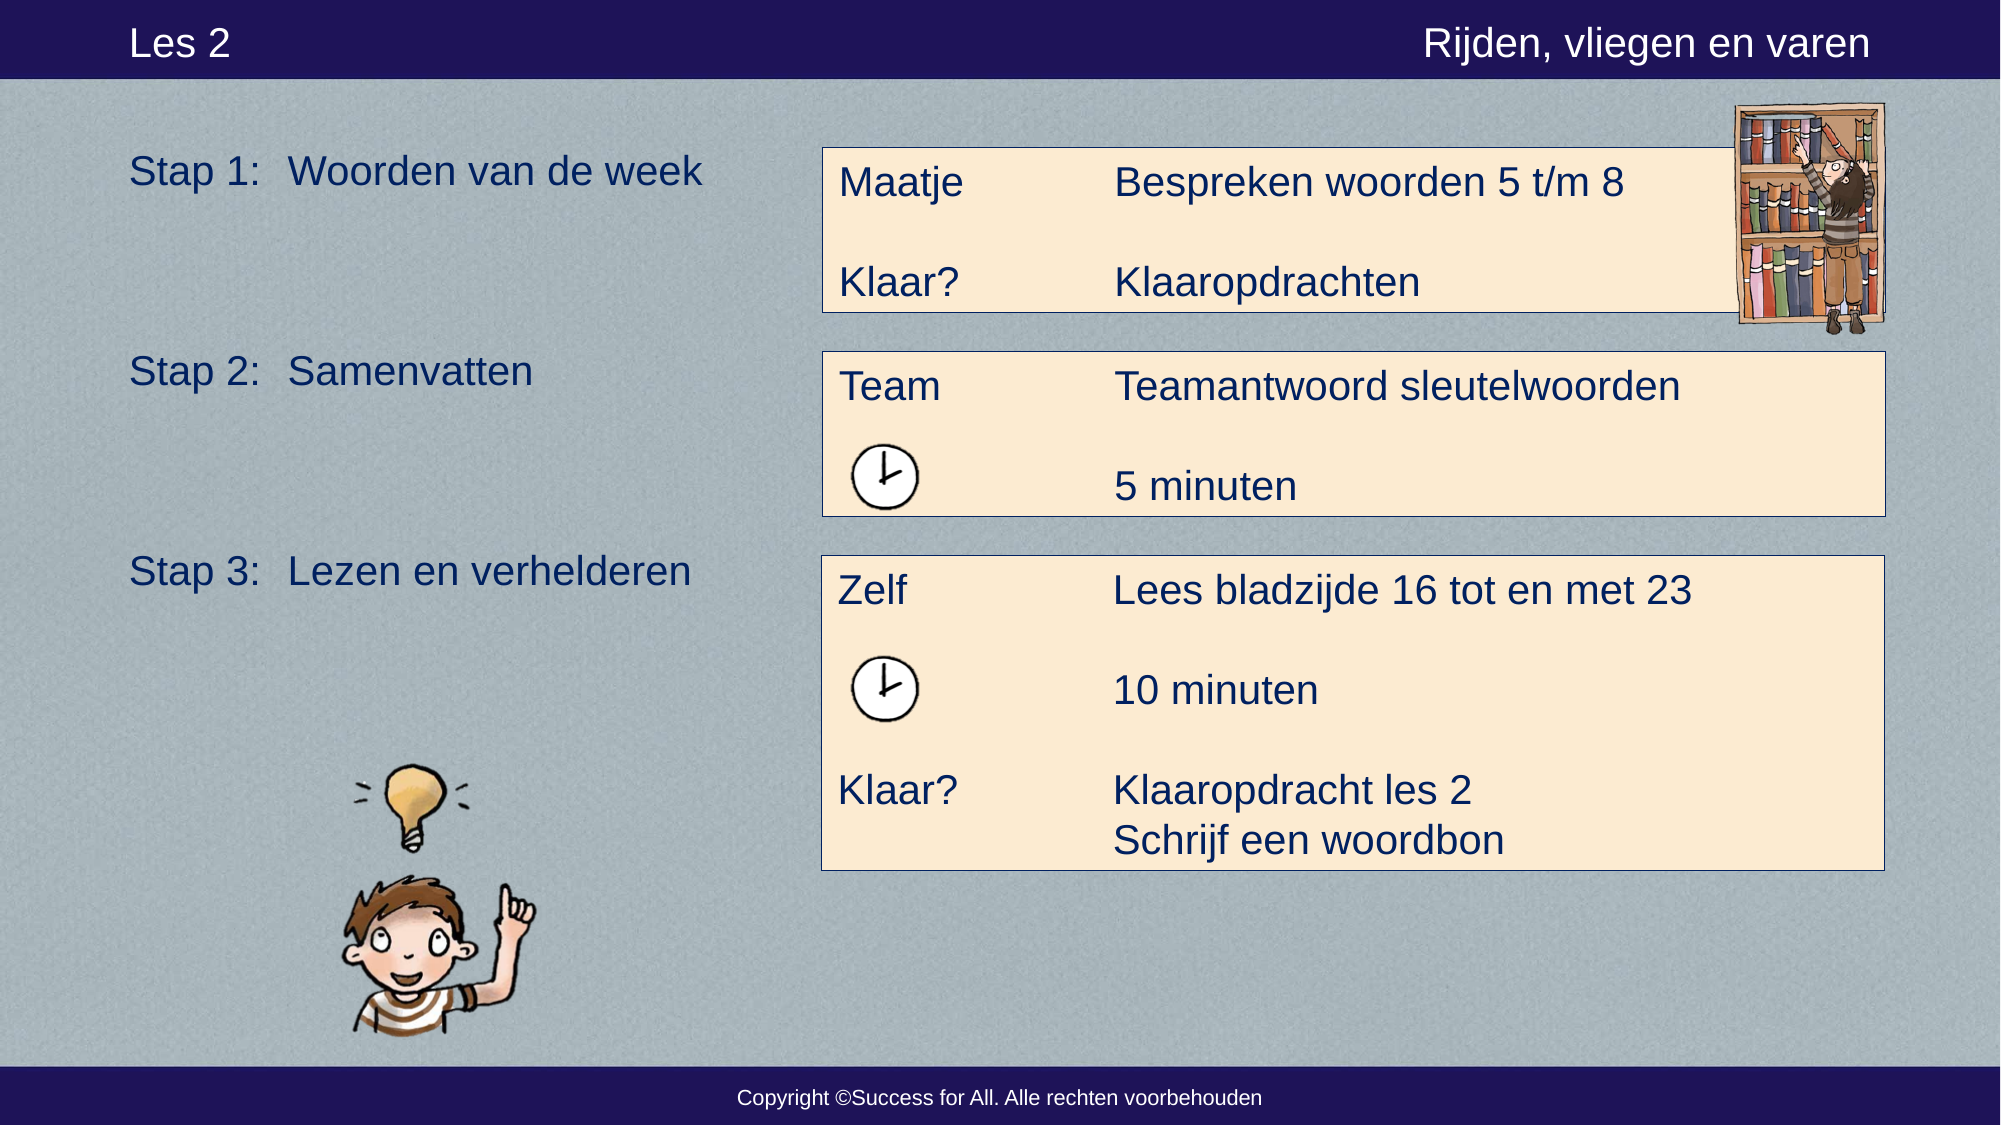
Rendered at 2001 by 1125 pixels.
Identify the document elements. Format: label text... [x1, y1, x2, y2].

text_box Maatje Bespreken woorden 5 t/m 8 Klaar? Klaaropdrachten [822, 147, 1718, 313]
text_box Les 2 [114, 8, 354, 73]
text_box Stap 1: Woorden van de week Stap 2: Samenvatten Stap 3: Lezen en verhelderen [114, 136, 907, 652]
text_box Team Teamantwoord sleutelwoorden 5 minuten [822, 351, 1886, 517]
text_box Copyright ©Success for All. Alle rechten voorbehouden [0, 1076, 2000, 1125]
text_box Rijden, vliegen en varen [999, 8, 1886, 73]
picture [0, 0, 2001, 1125]
text_box Zelf Lees bladzijde 16 tot en met 23 10 minuten Klaar? Klaaropdracht les 2 Schrijf een woordbon [821, 555, 1885, 871]
